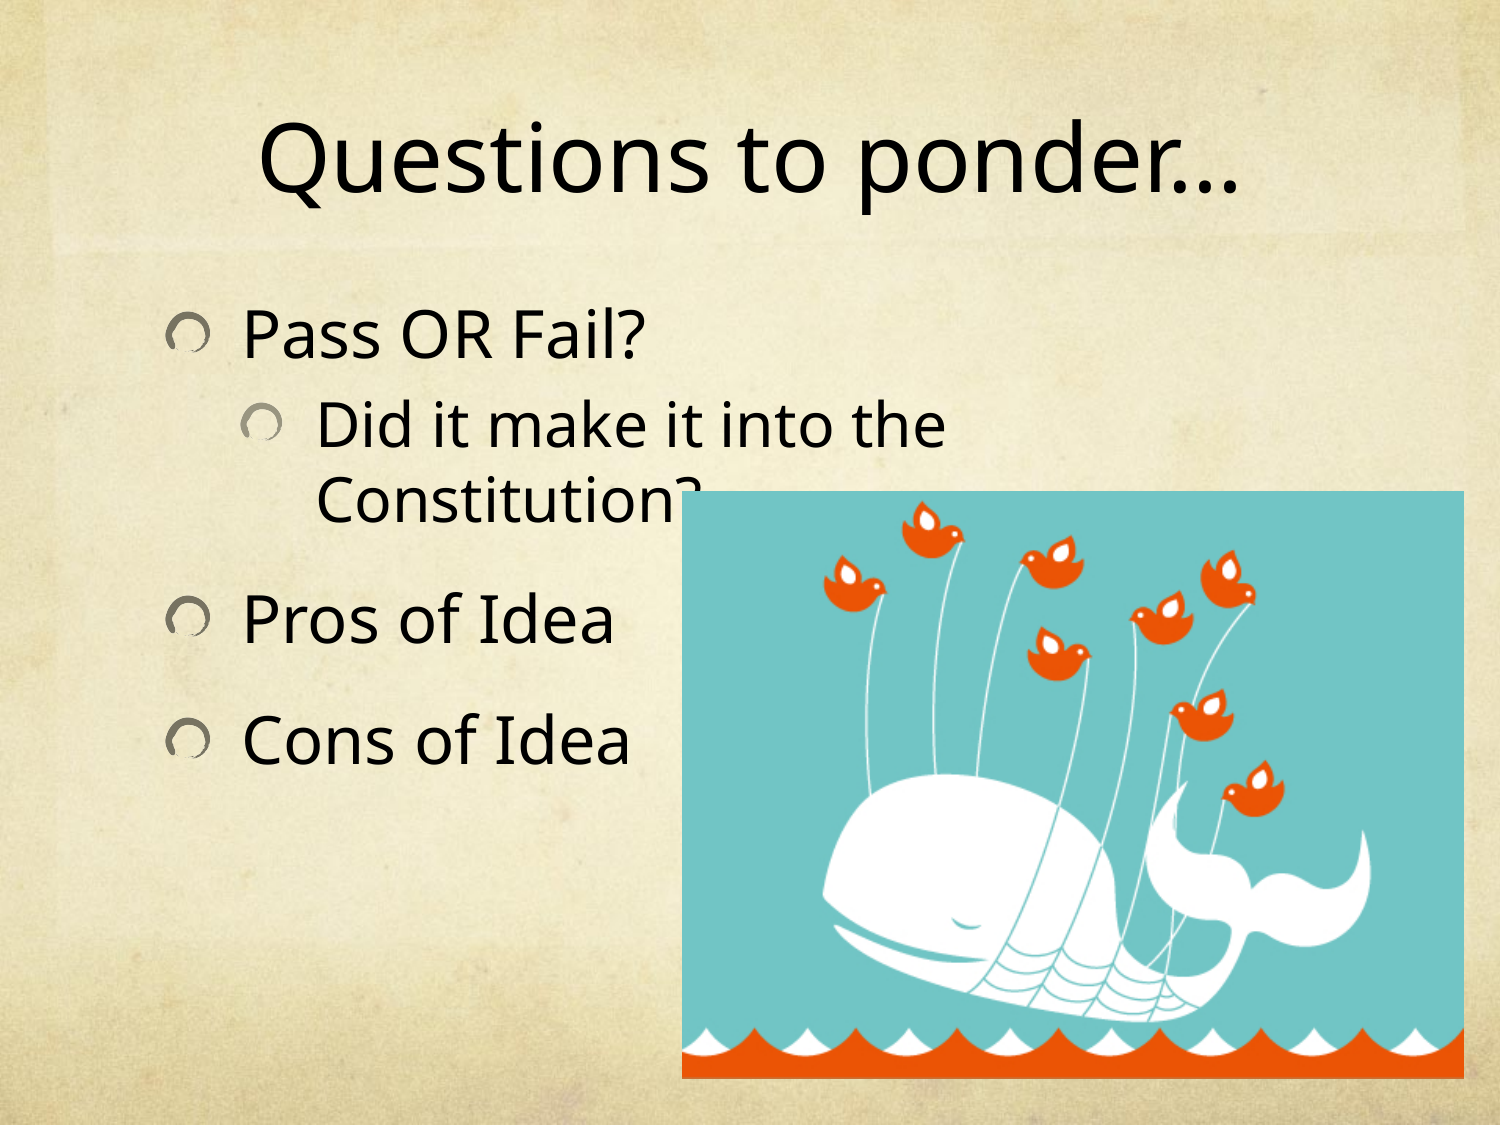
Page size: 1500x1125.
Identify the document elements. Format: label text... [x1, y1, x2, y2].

picture [0, 0, 1500, 1125]
title Questions to ponder… [150, 82, 1350, 225]
list Pass OR Fail? Did it make it into the Constitution? Pros of Idea Cons of Idea [150, 284, 1350, 950]
